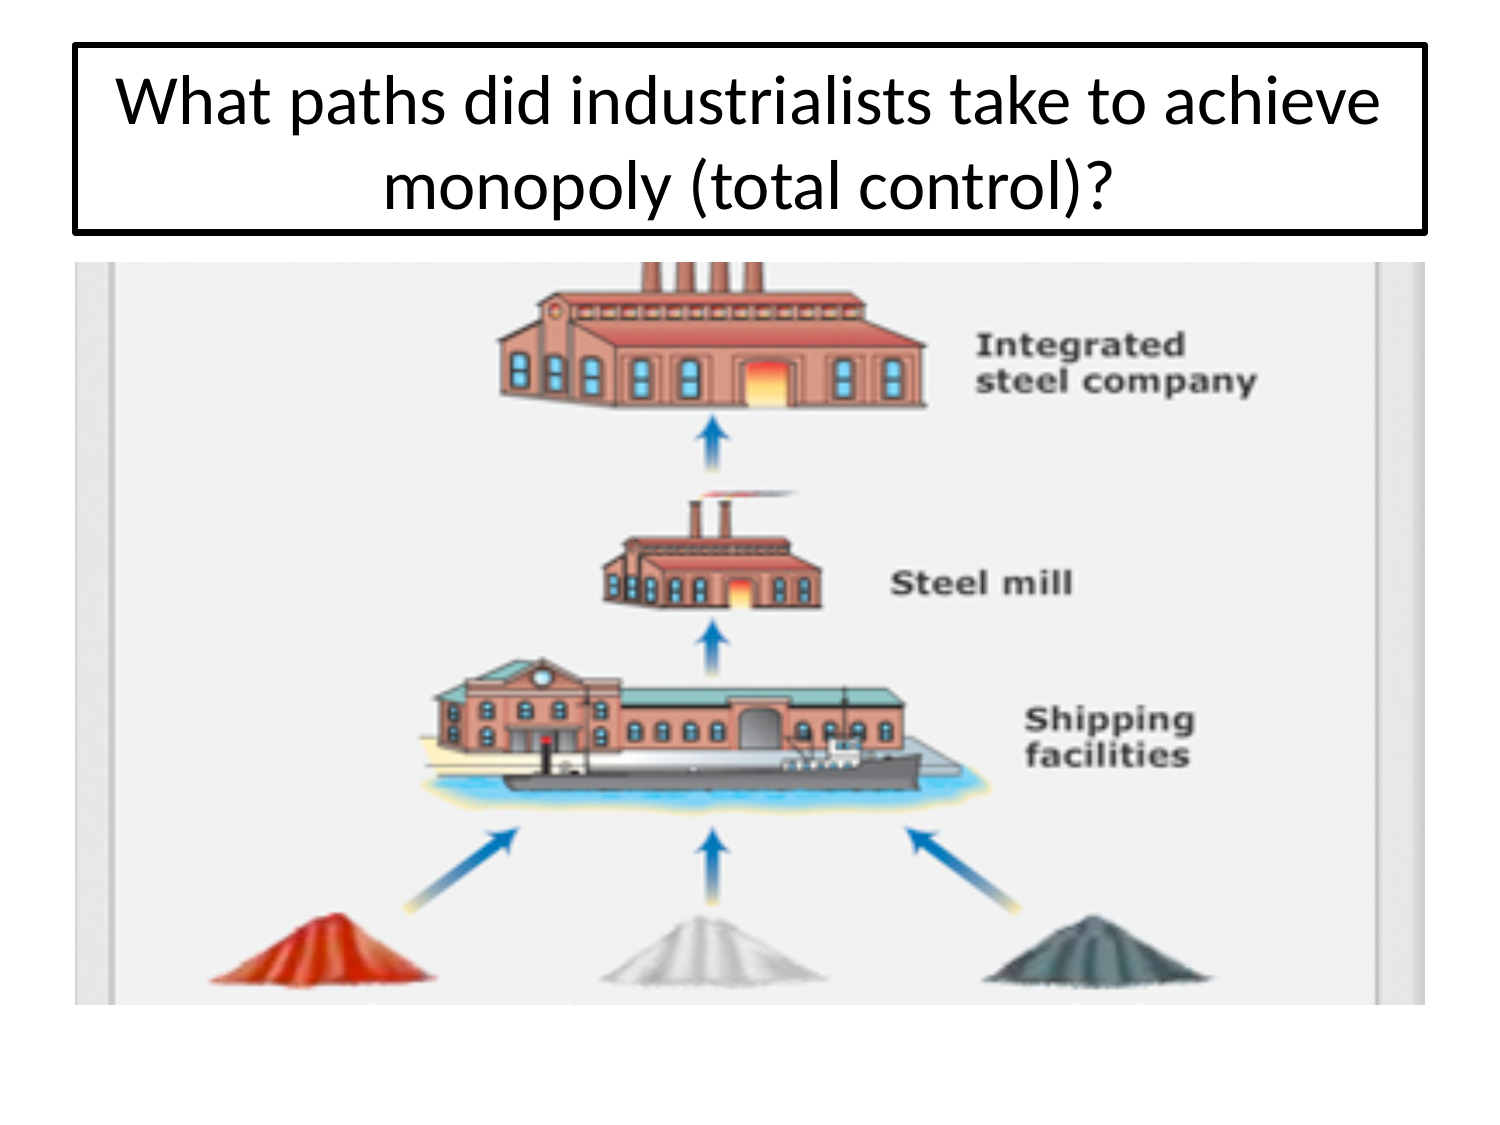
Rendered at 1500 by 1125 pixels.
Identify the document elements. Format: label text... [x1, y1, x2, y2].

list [74, 262, 1426, 1006]
title What paths did industrialists take to achieve monopoly (total control)? [75, 45, 1425, 233]
